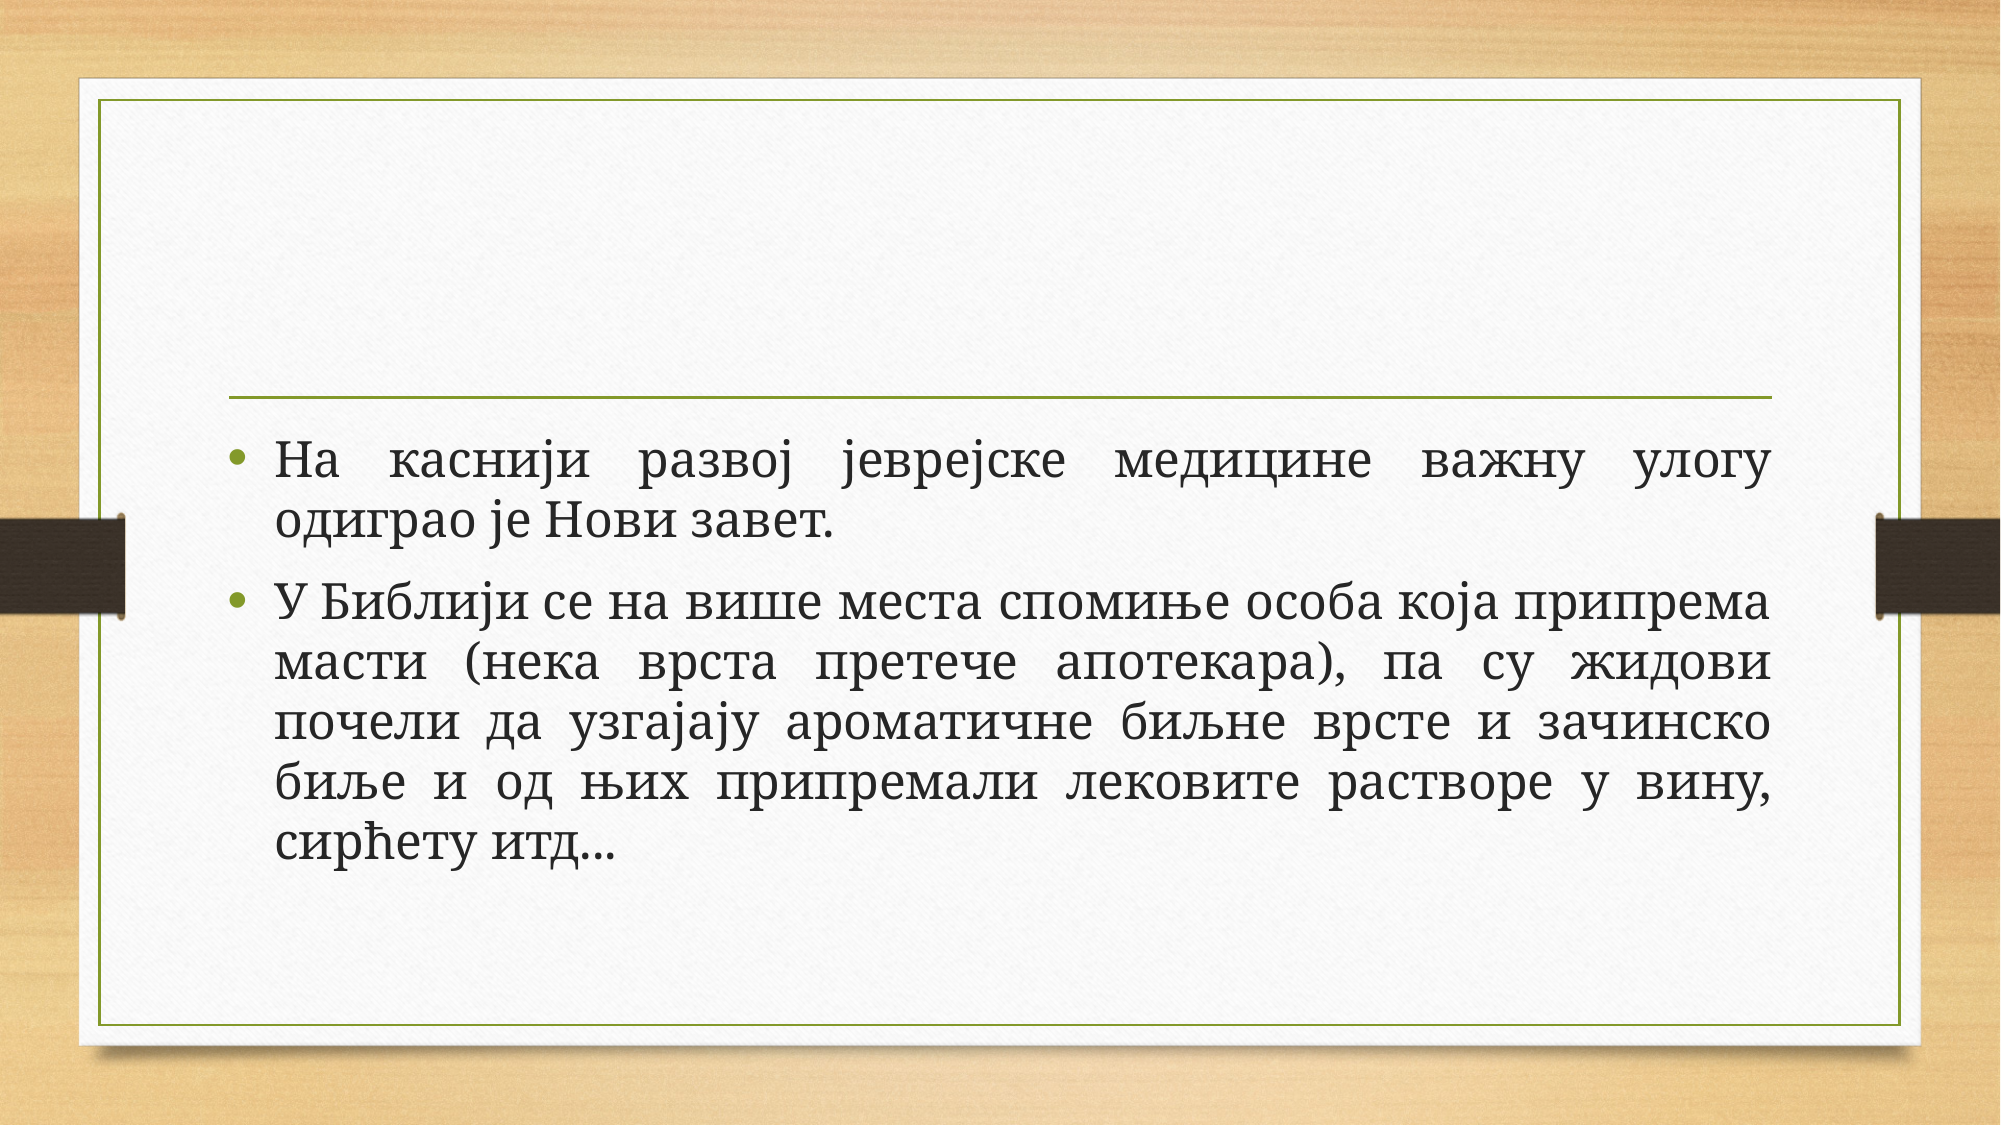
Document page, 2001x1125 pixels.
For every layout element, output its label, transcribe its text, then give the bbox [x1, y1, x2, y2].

picture [0, 0, 2001, 1125]
list На каснији развој јеврејске медицине важну улогу одиграо је Нови завет. У Библији се на више места спомиње особа која припрема масти (нека врста претече апотекара), па су жидови почели да узгајају ароматичне биљне врсте и зачинско биље и од њих припремали лековите растворе у вину, сирћету итд... [212, 419, 1788, 964]
